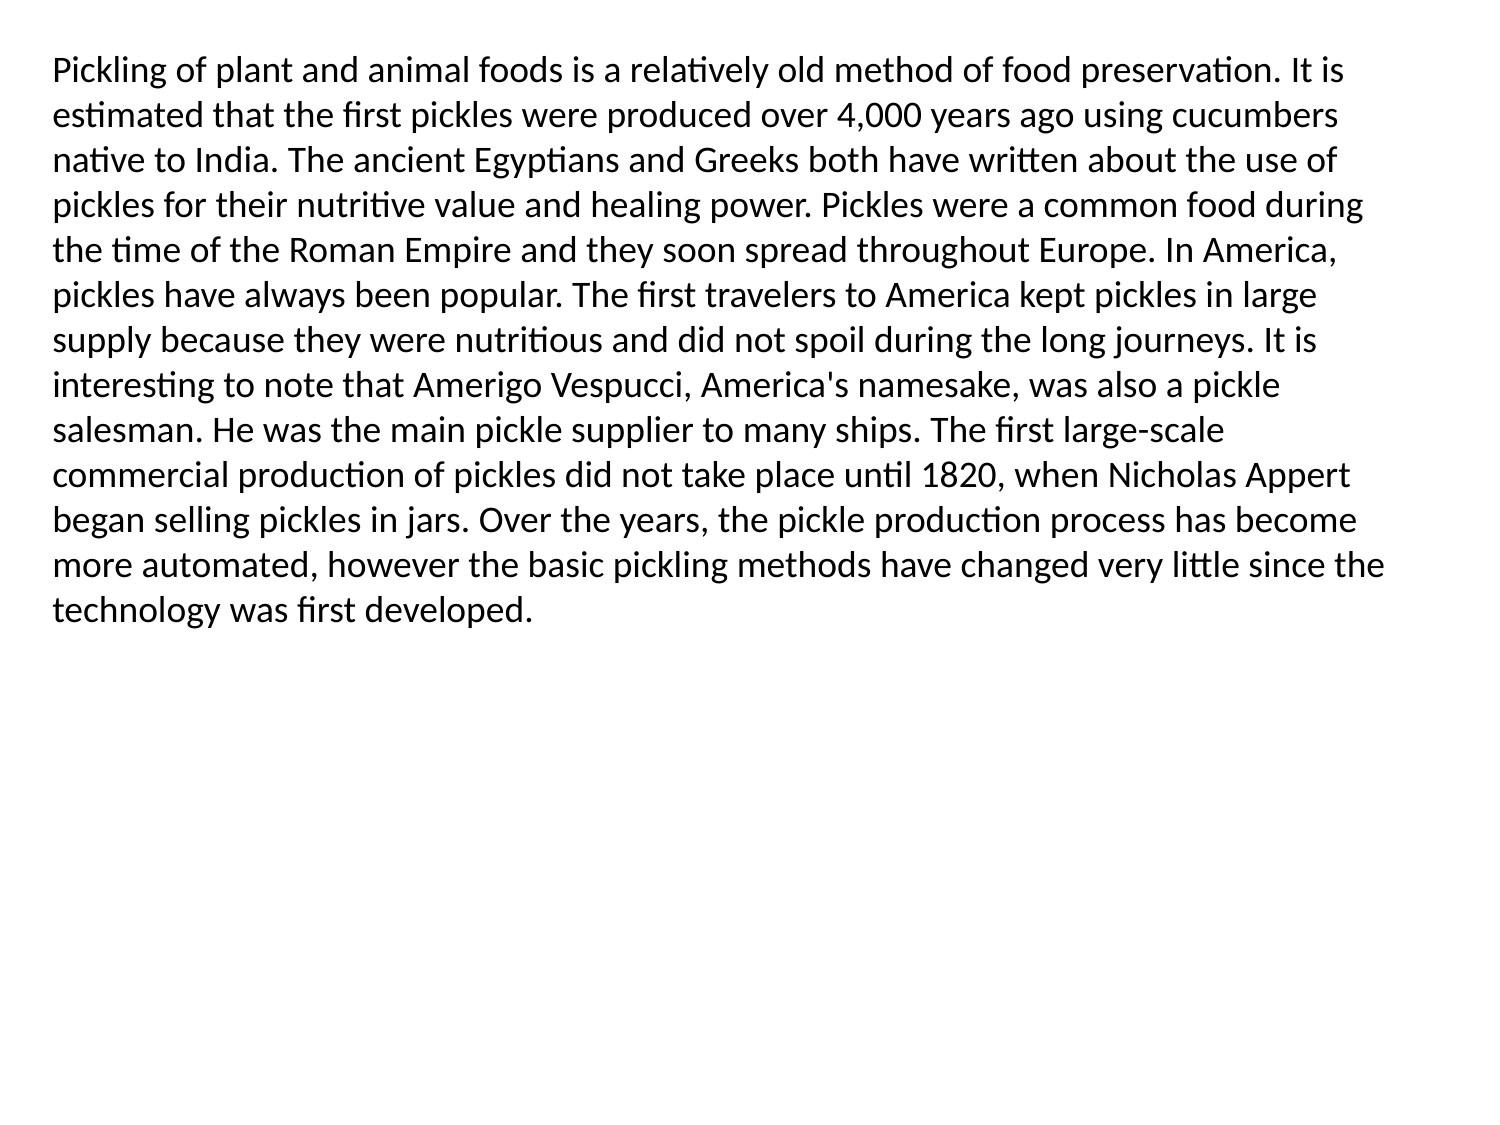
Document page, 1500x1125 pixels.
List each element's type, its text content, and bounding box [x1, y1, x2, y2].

text_box Pickling of plant and animal foods is a relatively old method of food preservation. It is estimated that the first pickles were produced over 4,000 years ago using cucumbers native to India. The ancient Egyptians and Greeks both have written about the use of pickles for their nutritive value and healing power. Pickles were a common food during the time of the Roman Empire and they soon spread throughout Europe. In America, pickles have always been popular. The first travelers to America kept pickles in large supply because they were nutritious and did not spoil during the long journeys. It is interesting to note that Amerigo Vespucci, America's namesake, was also a pickle salesman. He was the main pickle supplier to many ships. The first large-scale commercial production of pickles did not take place until 1820, when Nicholas Appert began selling pickles in jars. Over the years, the pickle production process has become more automated, however the basic pickling methods have changed very little since the technology was first developed. [37, 37, 1413, 638]
